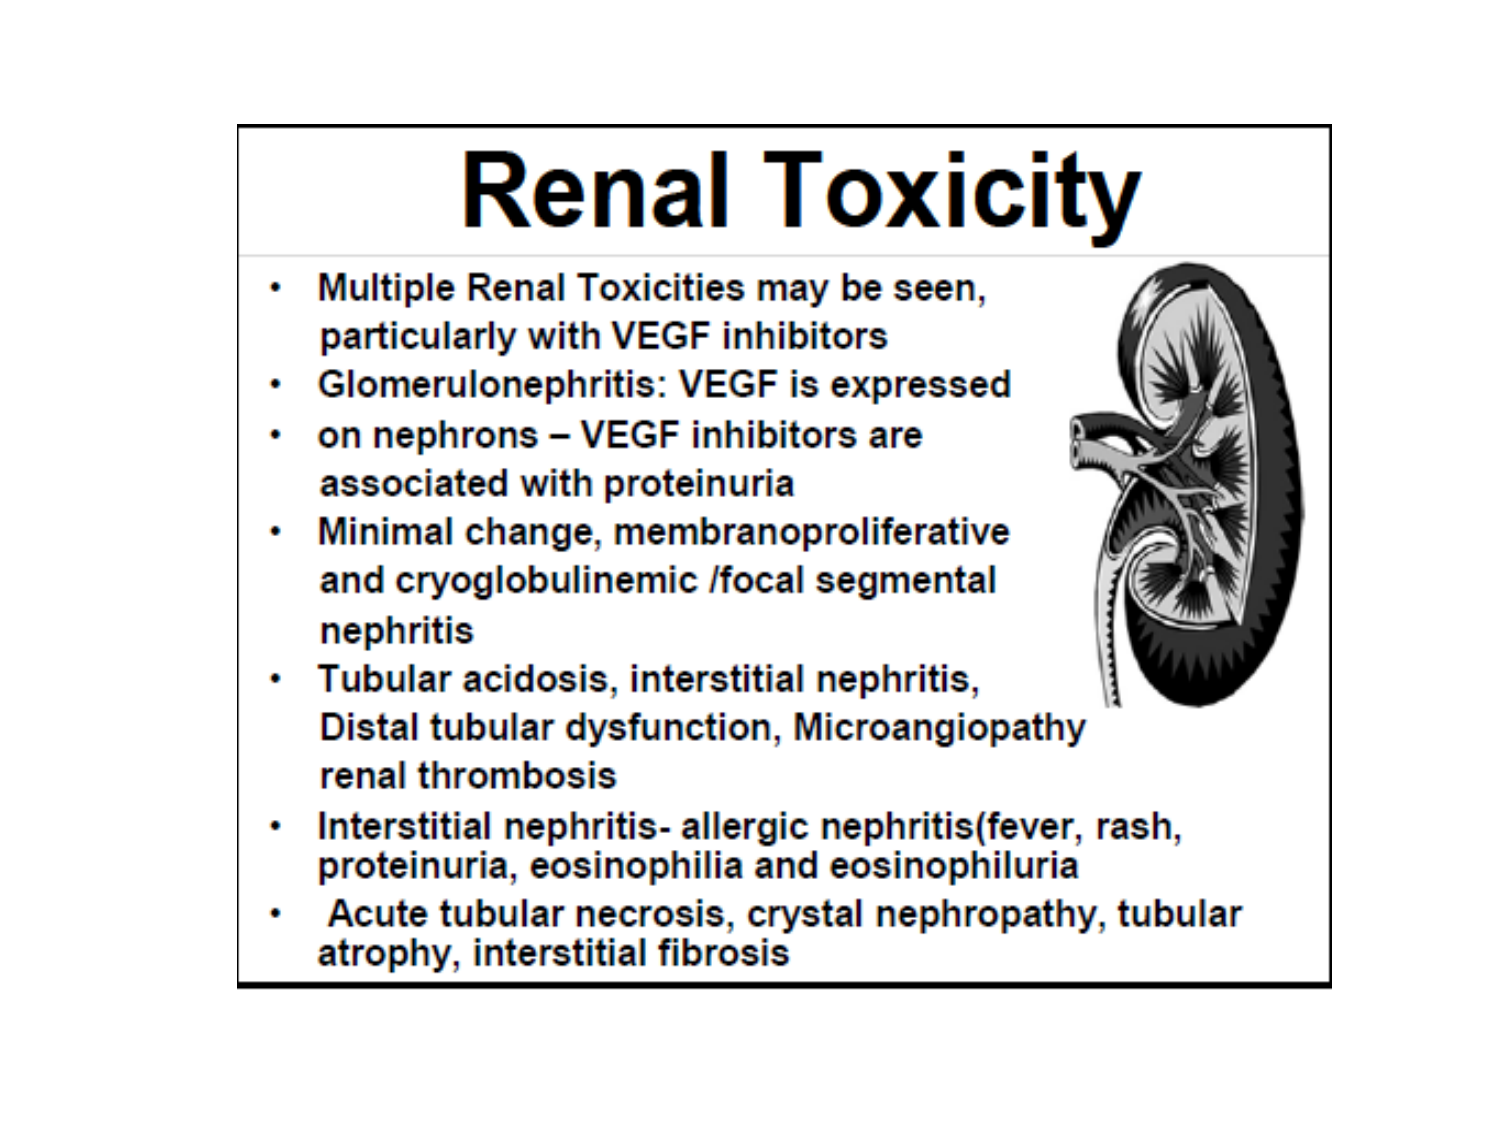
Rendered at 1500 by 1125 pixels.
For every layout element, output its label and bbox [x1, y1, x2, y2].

list [237, 124, 1332, 994]
